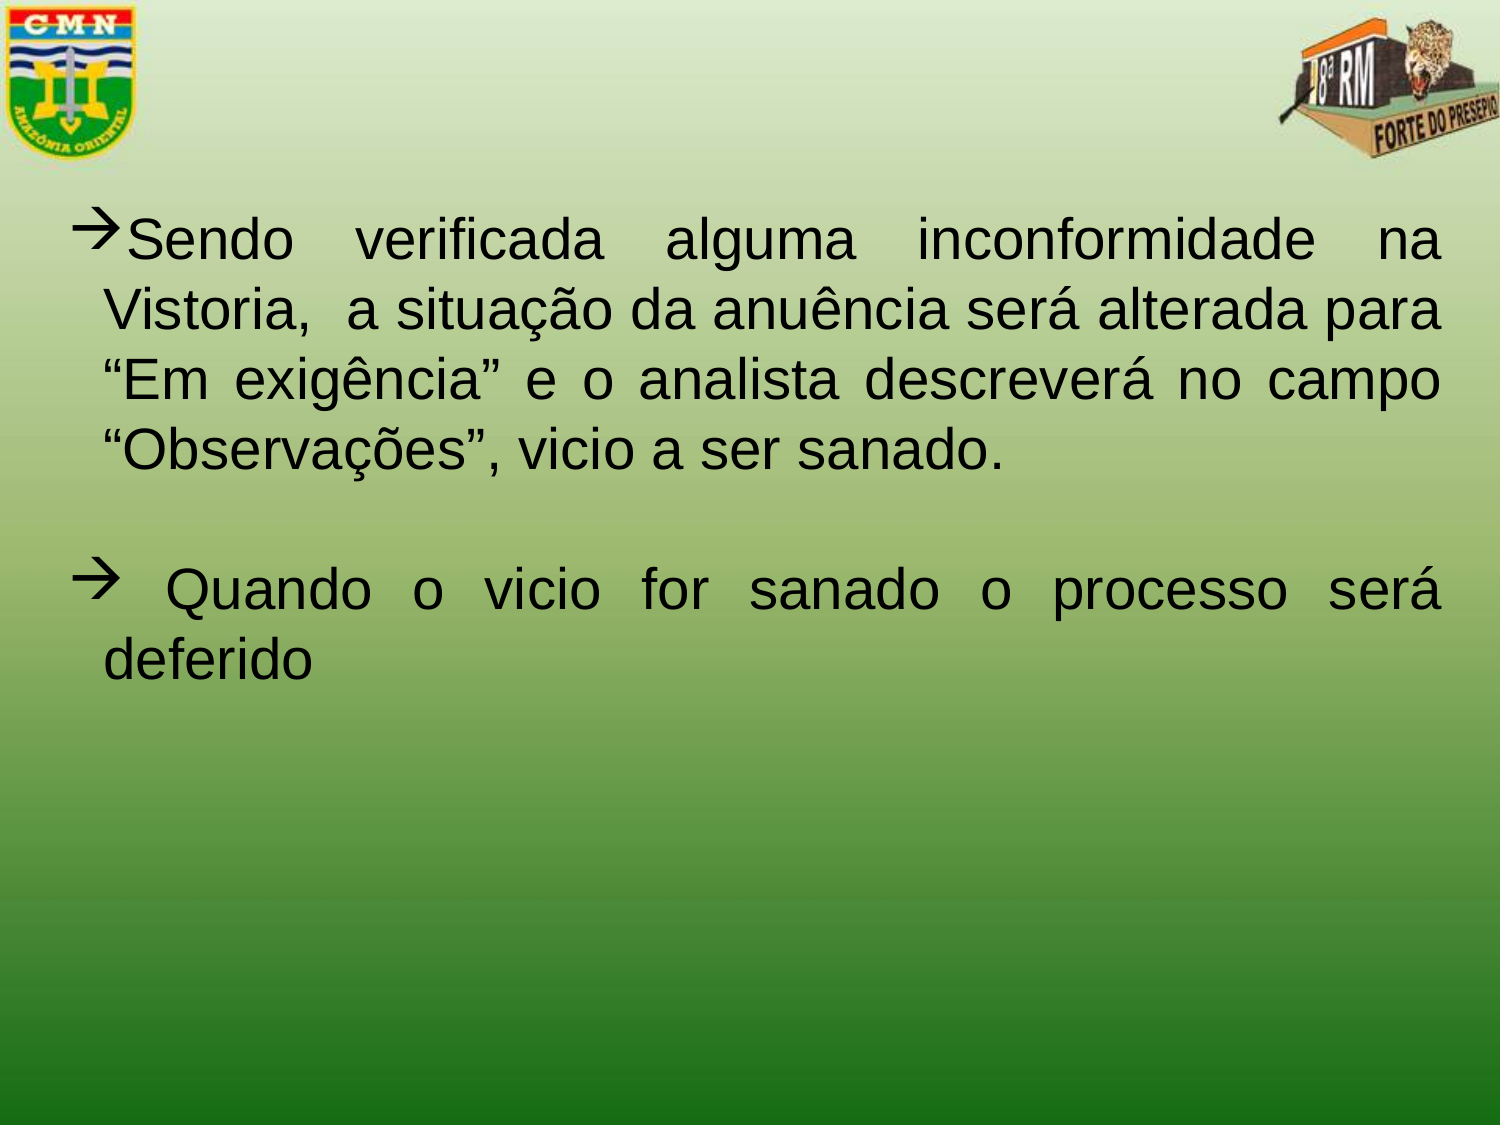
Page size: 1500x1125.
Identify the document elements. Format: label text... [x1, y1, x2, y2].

text_box Sendo verificada alguma inconformidade na Vistoria, a situação da anuência será alterada para “Em exigência” e o analista descreverá no campo “Observações”, vicio a ser sanado. Quando o vicio for sanado o processo será deferido [53, 193, 1459, 769]
picture [0, 0, 1500, 1125]
